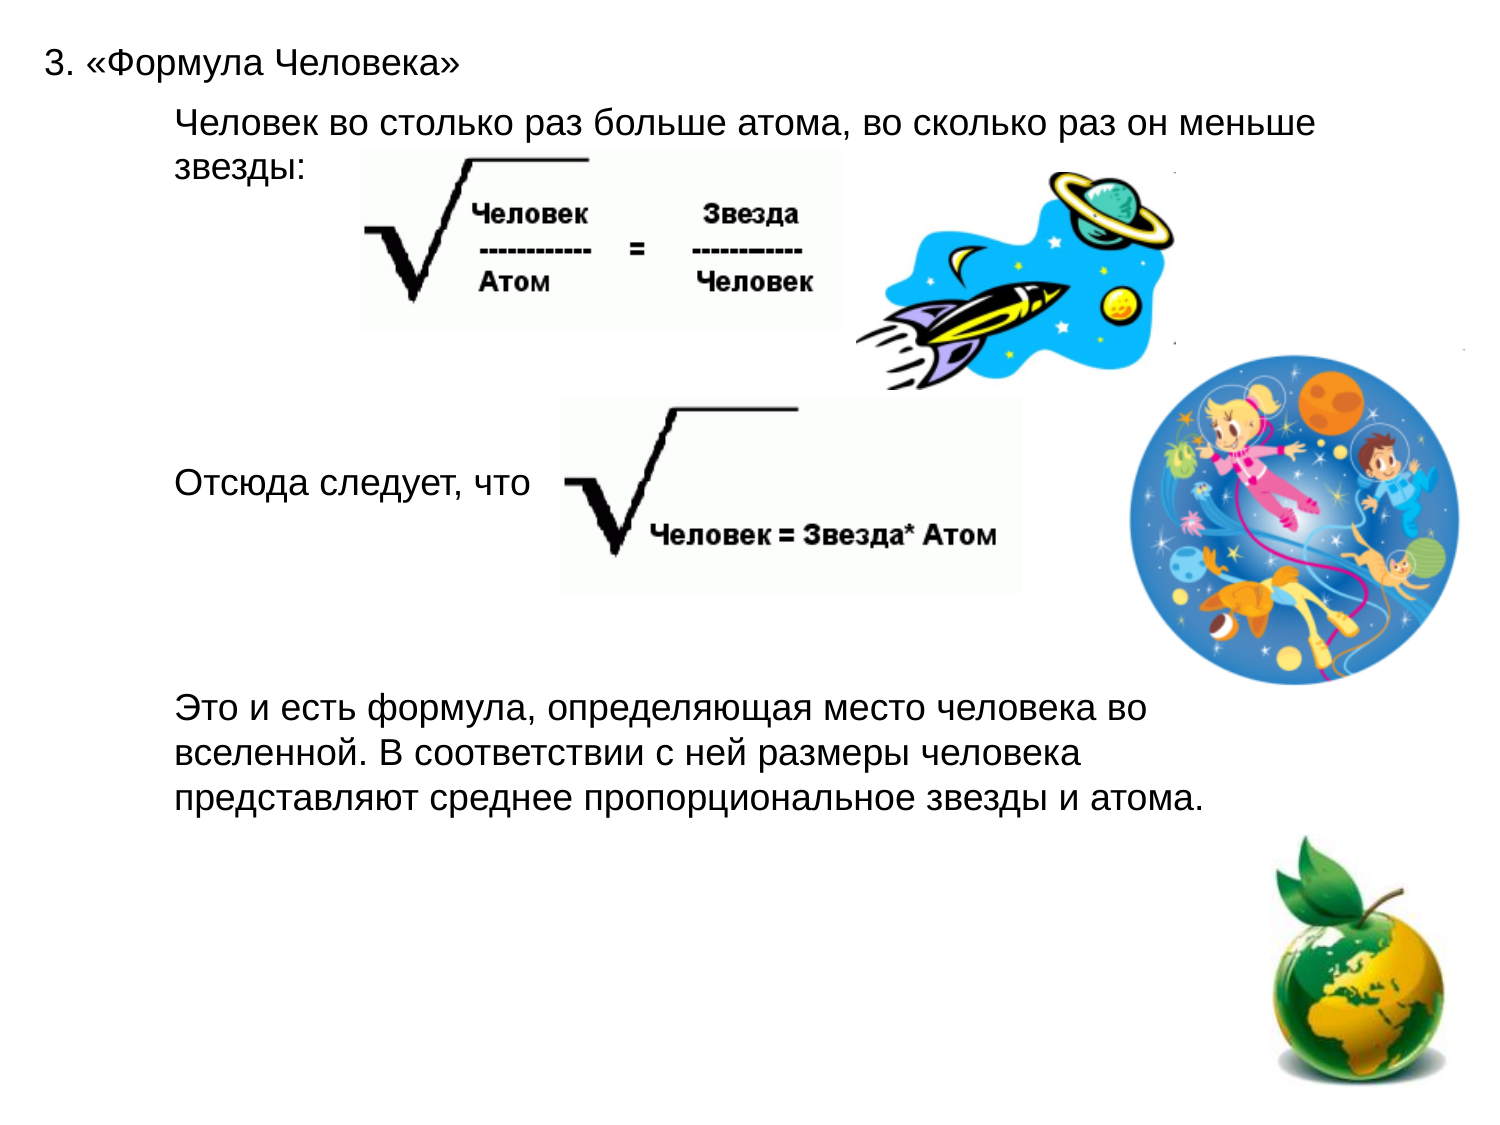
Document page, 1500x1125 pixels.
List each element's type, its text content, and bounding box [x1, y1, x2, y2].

picture [1245, 833, 1454, 1090]
picture [855, 172, 1465, 693]
text_box Человек во столько раз больше атома, во сколько раз он меньше звезды: Человек Звезда ------------ = ------------ Атом Человек Отсюда следует, что Человек = Звезда* Атом Это и есть формула, определяющая место человека во вселенной. В соответствии с ней размеры человека представляют среднее пропорциональное звезды и атома. [159, 90, 1341, 870]
picture [560, 396, 1022, 594]
text_box 3. «Формула Человека» [29, 30, 845, 91]
picture [359, 148, 844, 331]
